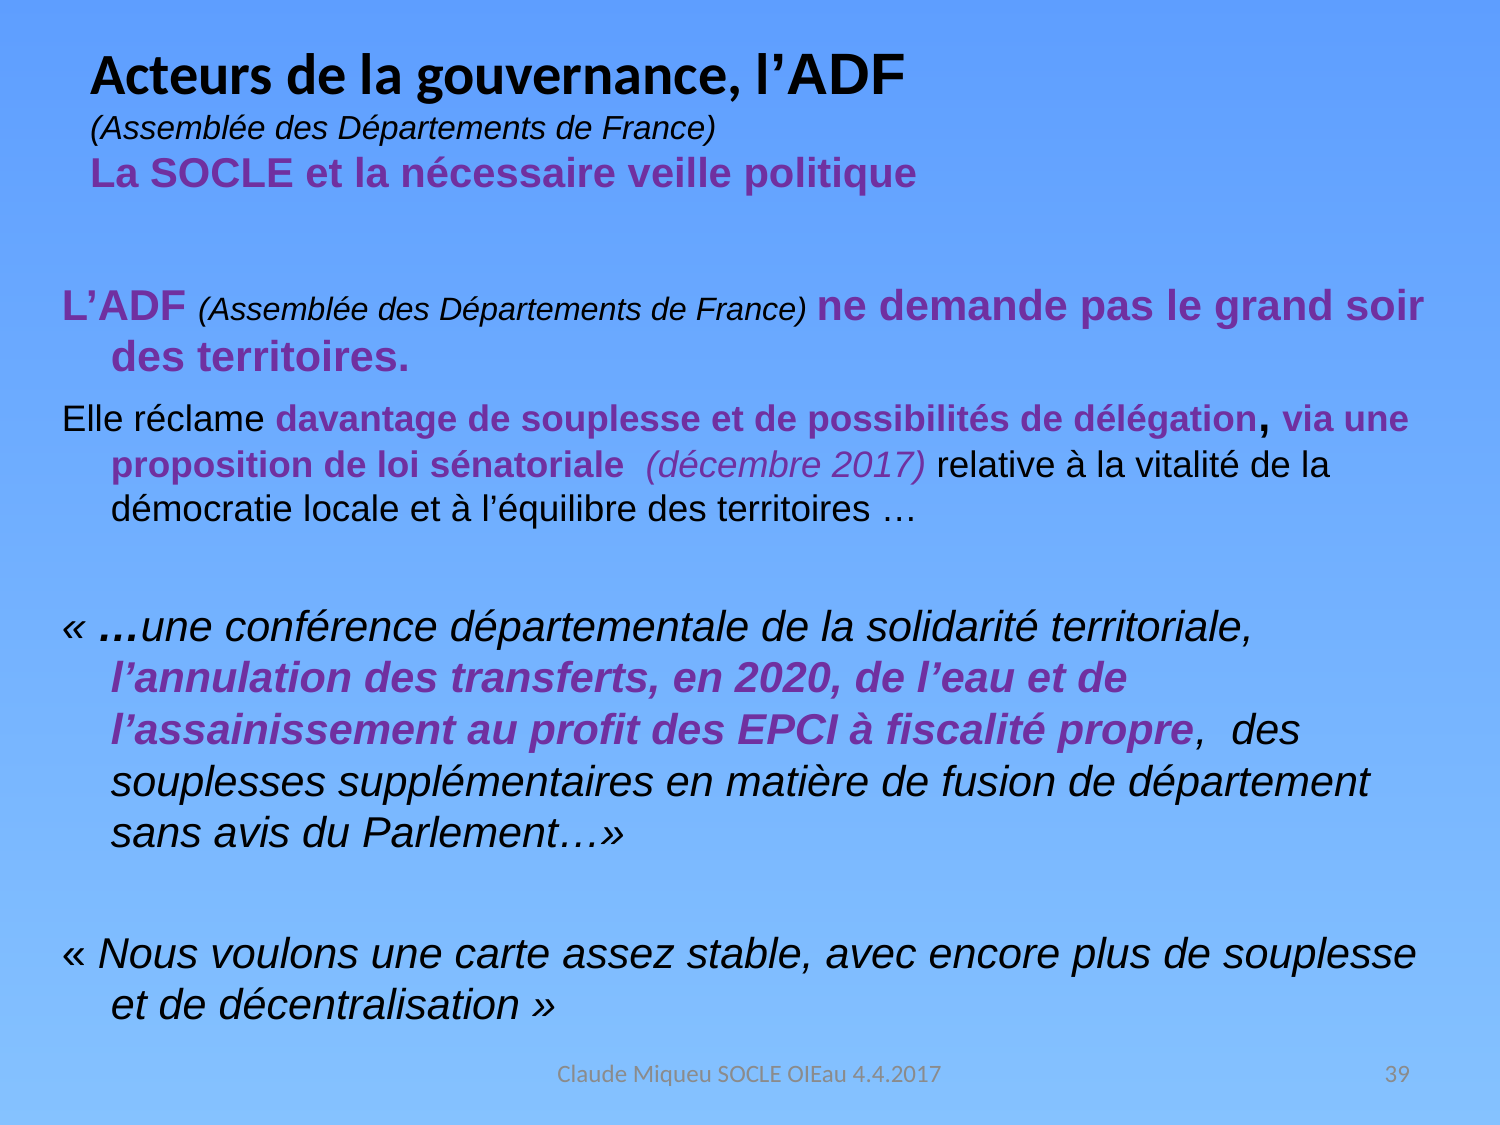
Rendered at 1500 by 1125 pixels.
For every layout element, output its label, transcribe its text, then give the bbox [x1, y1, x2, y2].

title Acteurs de la gouvernance, l’ADF (Assemblée des Départements de France) La SOCLE et la nécessaire veille politique [75, 0, 1425, 233]
list L’ADF (Assemblée des Départements de France) ne demande pas le grand soir des territoires. Elle réclame davantage de souplesse et de possibilités de délégation, via une proposition de loi sénatoriale (décembre 2017) relative à la vitalité de la démocratie locale et à l’équilibre des territoires … « …une conférence départementale de la solidarité territoriale, l’annulation des transferts, en 2020, de l’eau et de l’assainissement au profit des EPCI à fiscalité propre, des souplesses supplémentaires en matière de fusion de département sans avis du Parlement…» « Nous voulons une carte assez stable, avec encore plus de souplesse et de décentralisation » [46, 269, 1454, 1043]
slide_number 39 [1074, 1042, 1425, 1103]
footer Claude Miqueu SOCLE OIEau 4.4.2017 [512, 1042, 988, 1103]
